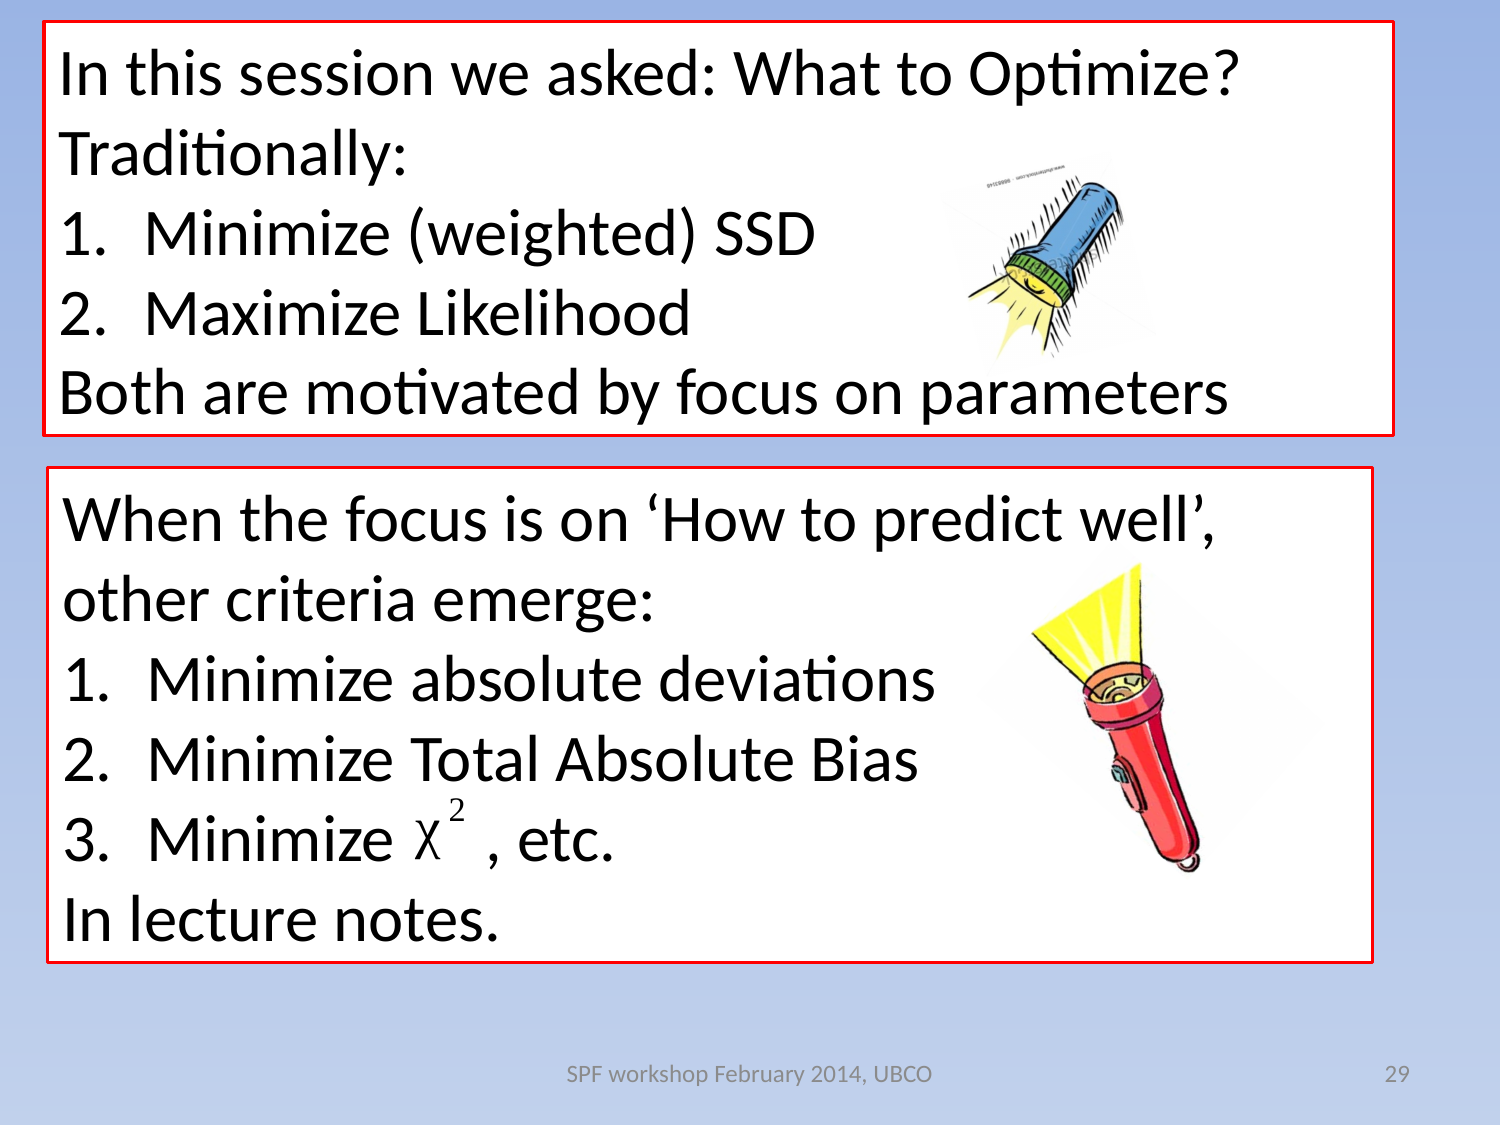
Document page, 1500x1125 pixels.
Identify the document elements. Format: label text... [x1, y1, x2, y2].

picture [978, 540, 1324, 879]
text_box When the focus is on ‘How to predict well’, other criteria emerge: Minimize absolute deviations Minimize Total Absolute Bias Minimize , etc. In lecture notes. [47, 467, 1373, 963]
picture [941, 152, 1155, 376]
text_box In this session we asked: What to Optimize? Traditionally: Minimize (weighted) SSD Maximize Likelihood Both are motivated by focus on parameters [43, 21, 1394, 436]
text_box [410, 786, 472, 868]
slide_number 29 [1074, 1042, 1425, 1103]
footer SPF workshop February 2014, UBCO [512, 1042, 988, 1103]
